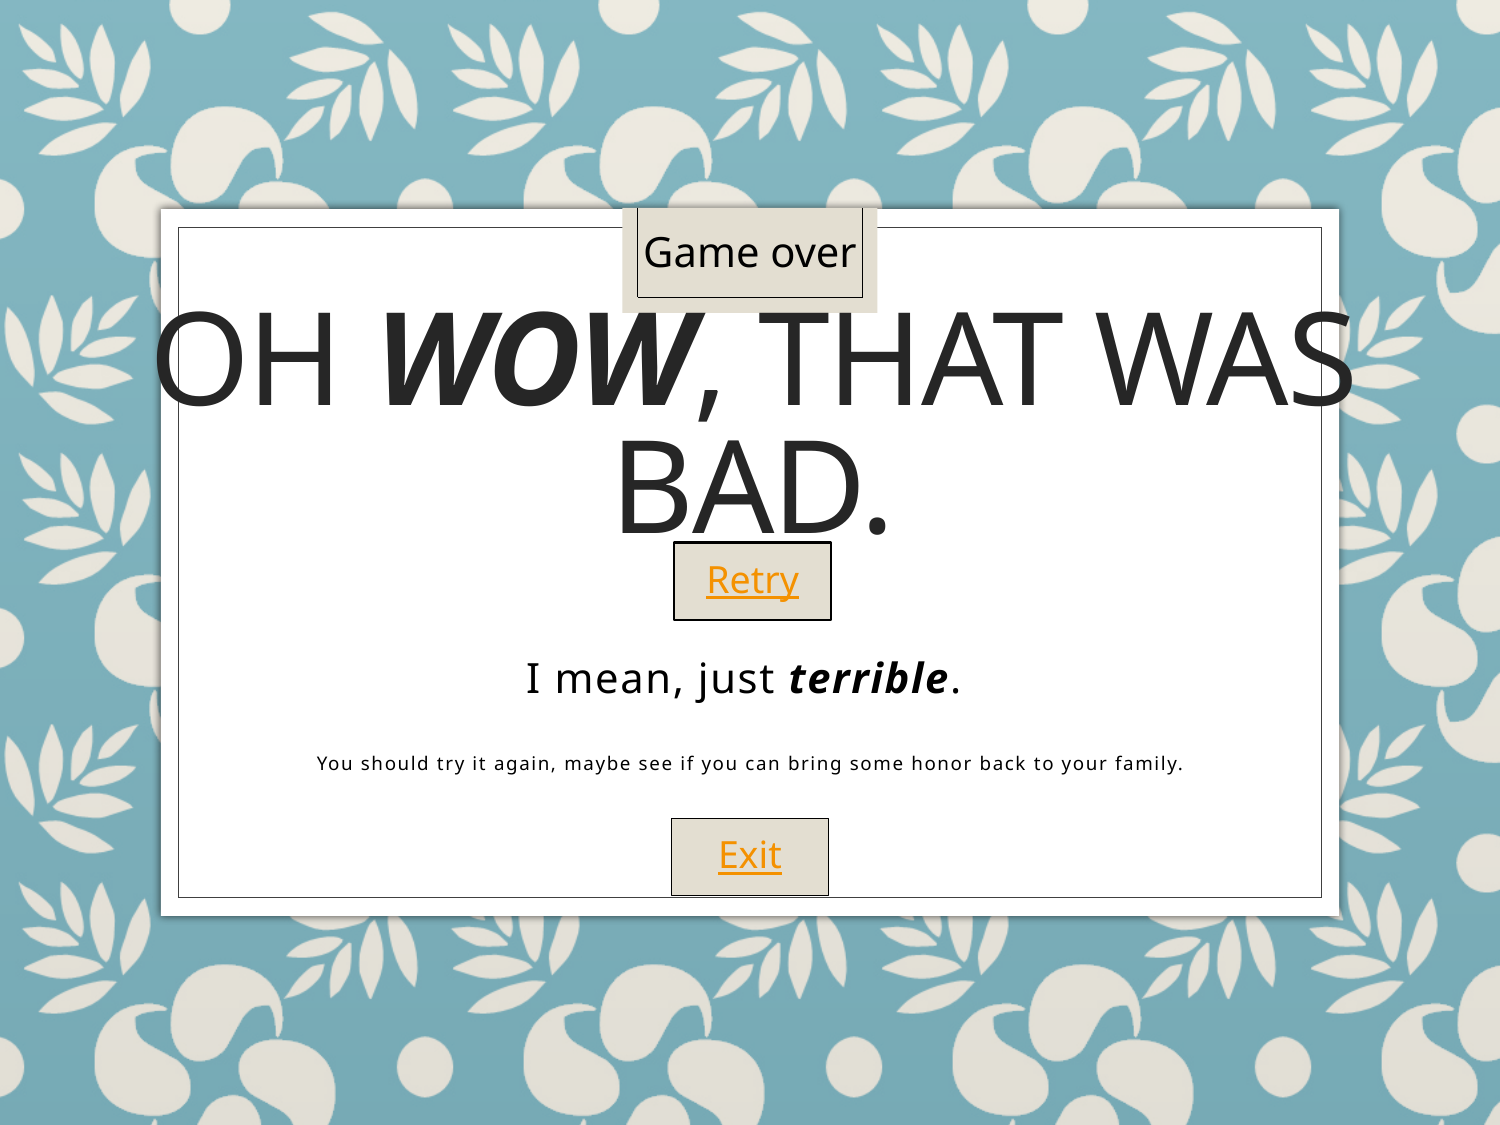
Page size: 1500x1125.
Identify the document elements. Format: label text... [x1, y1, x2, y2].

subtitle I mean, just terrible. You should try it again, maybe see if you can bring some honor back to your family. [187, 643, 1313, 916]
text_box Retry [673, 541, 832, 621]
text_box Game over [628, 218, 872, 284]
text_box Exit [670, 817, 830, 896]
title Oh wow, that was bad. [115, 319, 1391, 543]
